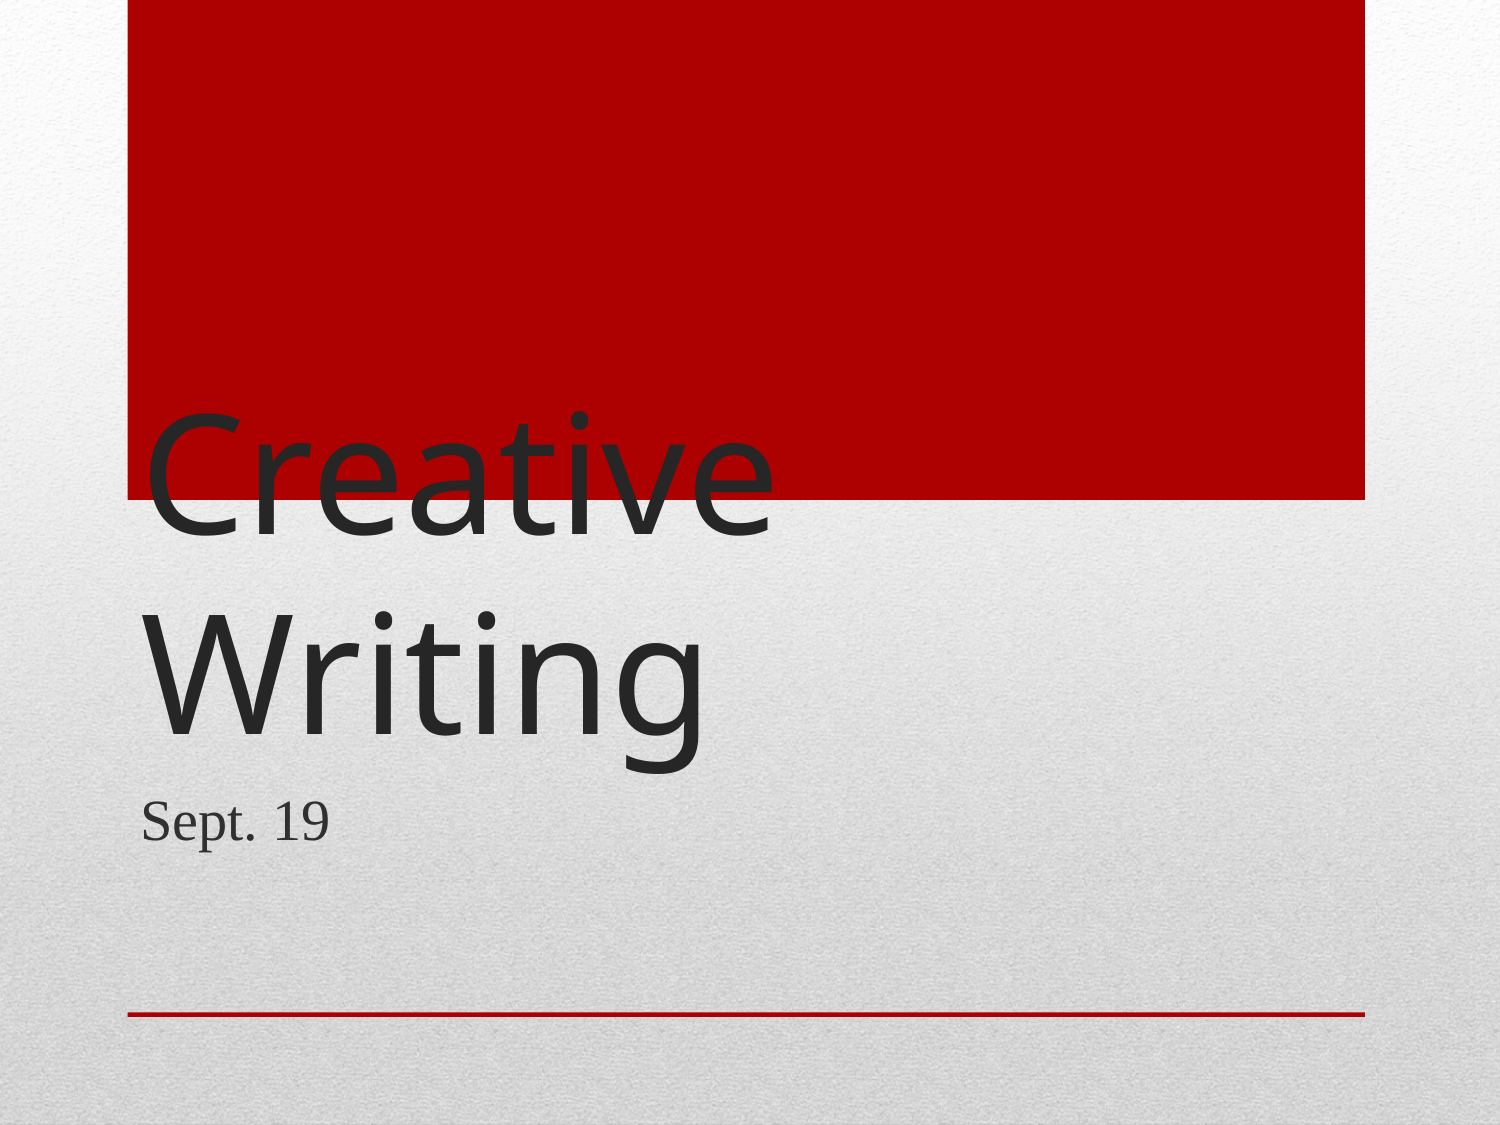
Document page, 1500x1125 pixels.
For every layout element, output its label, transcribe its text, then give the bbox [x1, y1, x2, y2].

subtitle Sept. 19 [125, 774, 1250, 938]
title Creative Writing [125, 525, 1363, 775]
